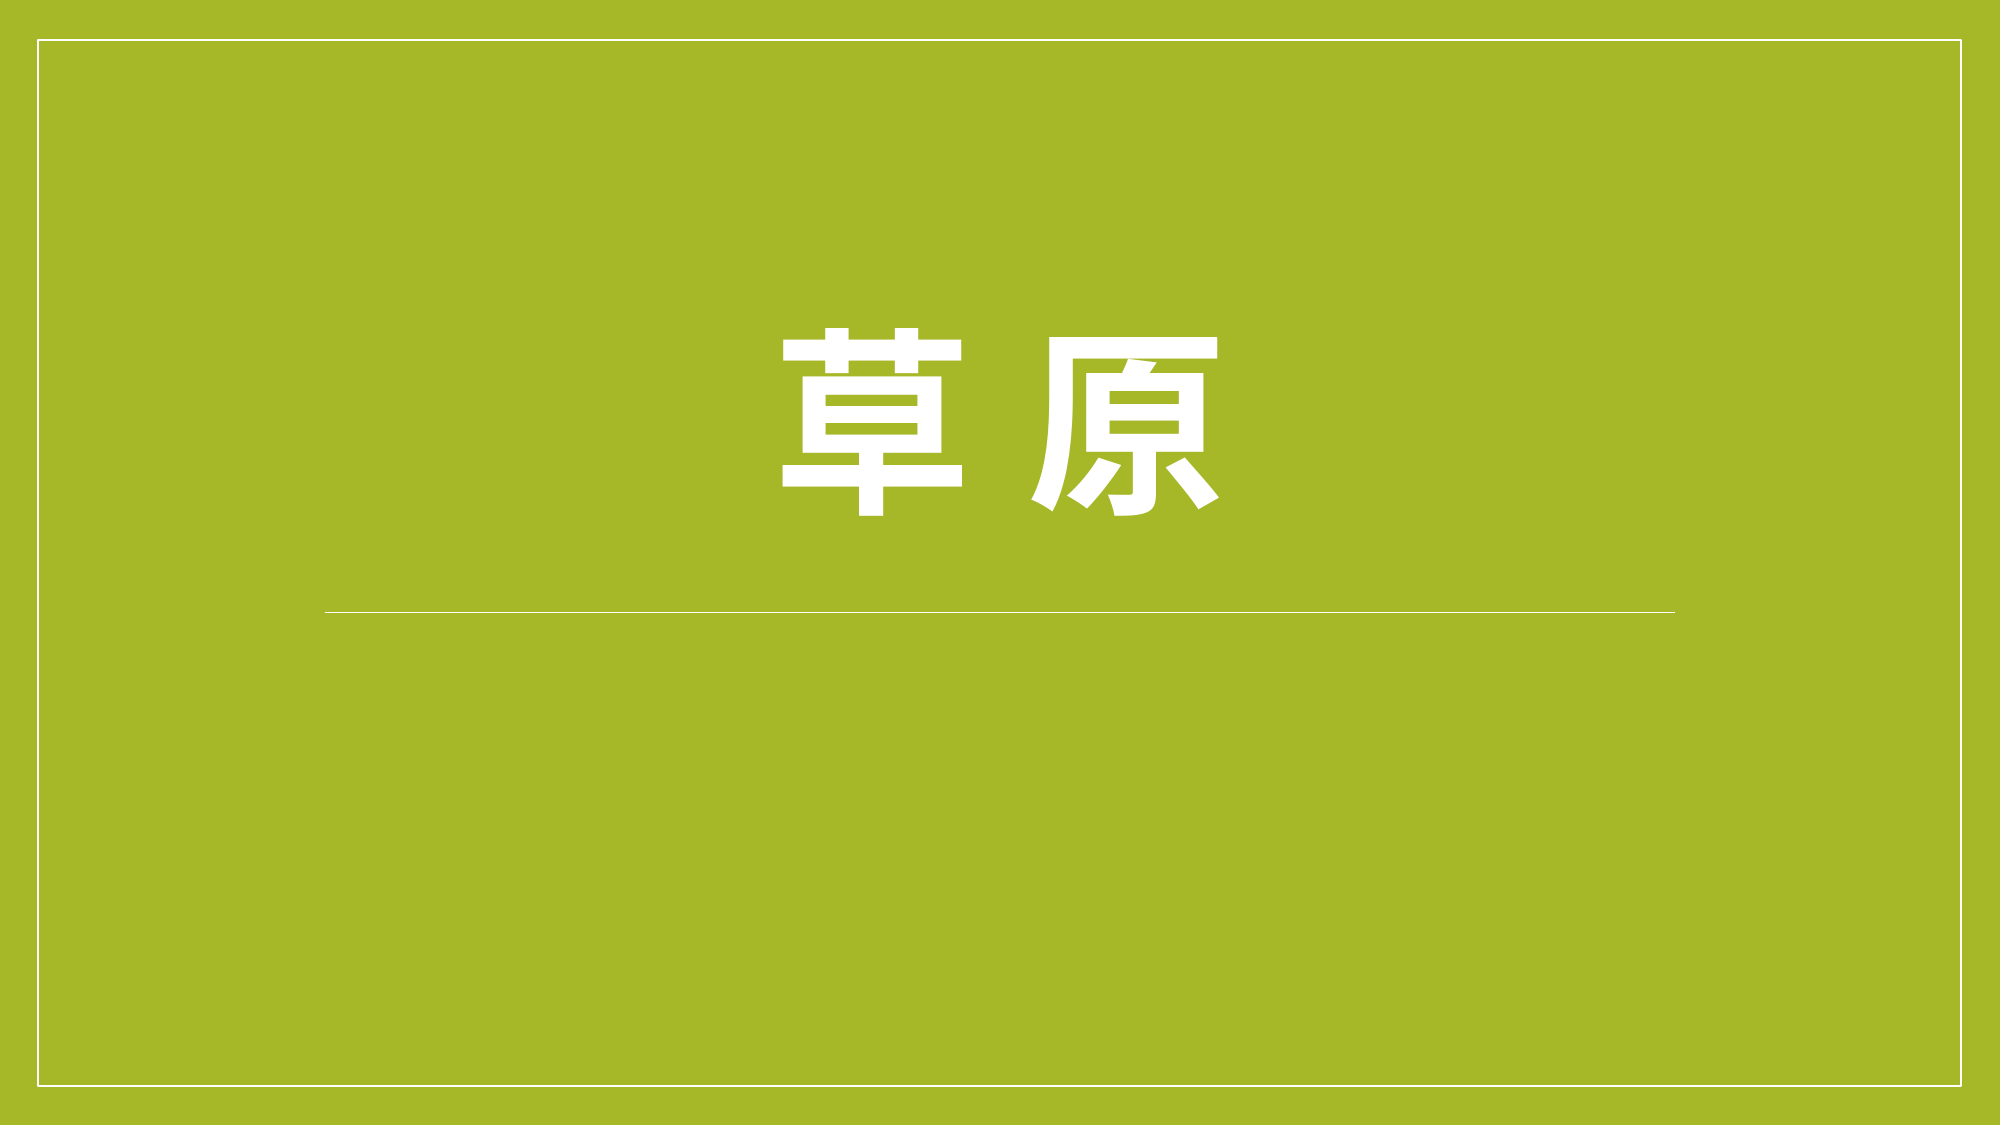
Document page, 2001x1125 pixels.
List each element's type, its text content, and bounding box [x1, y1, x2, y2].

title 草 原 [0, 130, 2000, 547]
